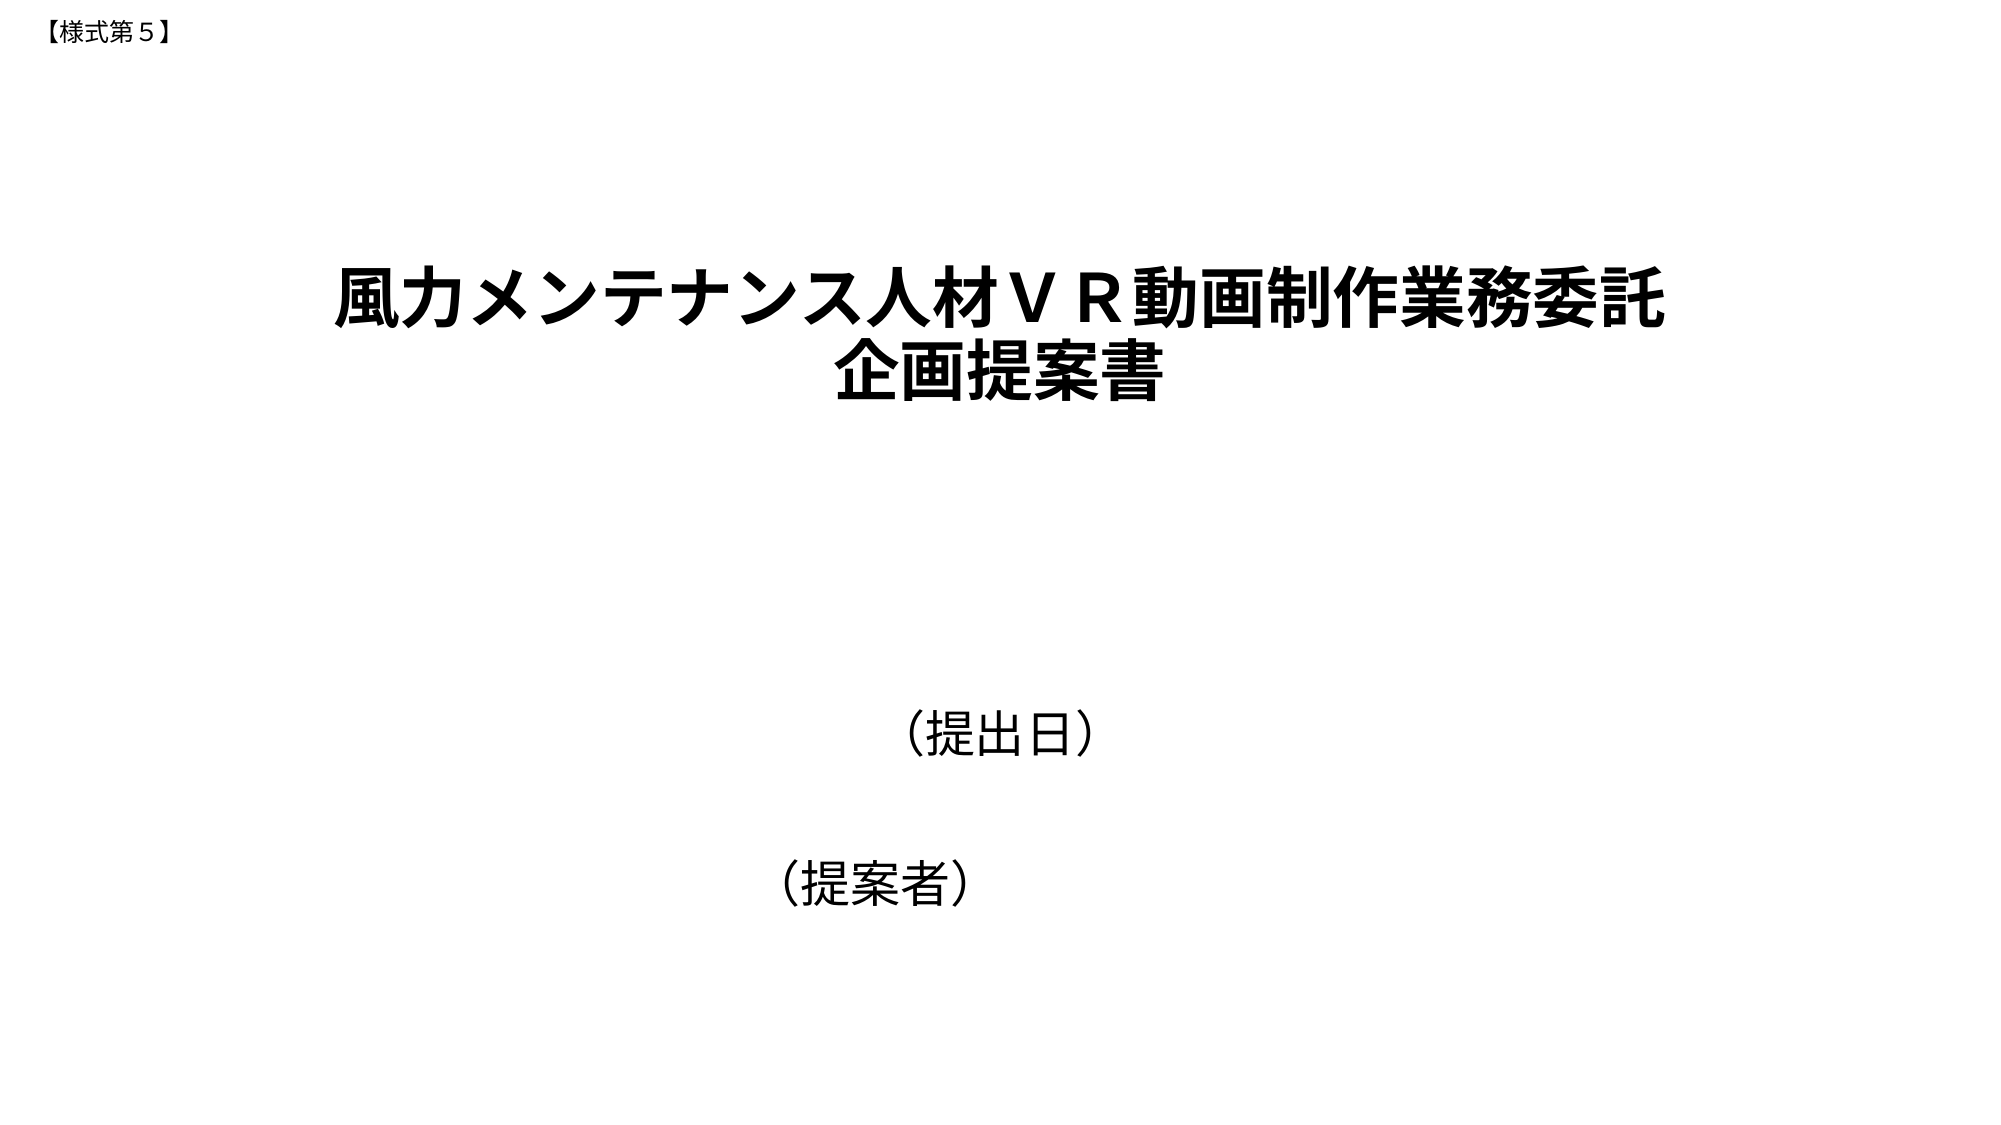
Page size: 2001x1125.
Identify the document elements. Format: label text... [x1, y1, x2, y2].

subtitle （提出日） （提案者） [249, 701, 1750, 974]
text_box 【様式第５】 [13, 0, 205, 55]
title 風力メンテナンス人材ＶＲ動画制作業務委託 企画提案書 [249, 184, 1750, 417]
